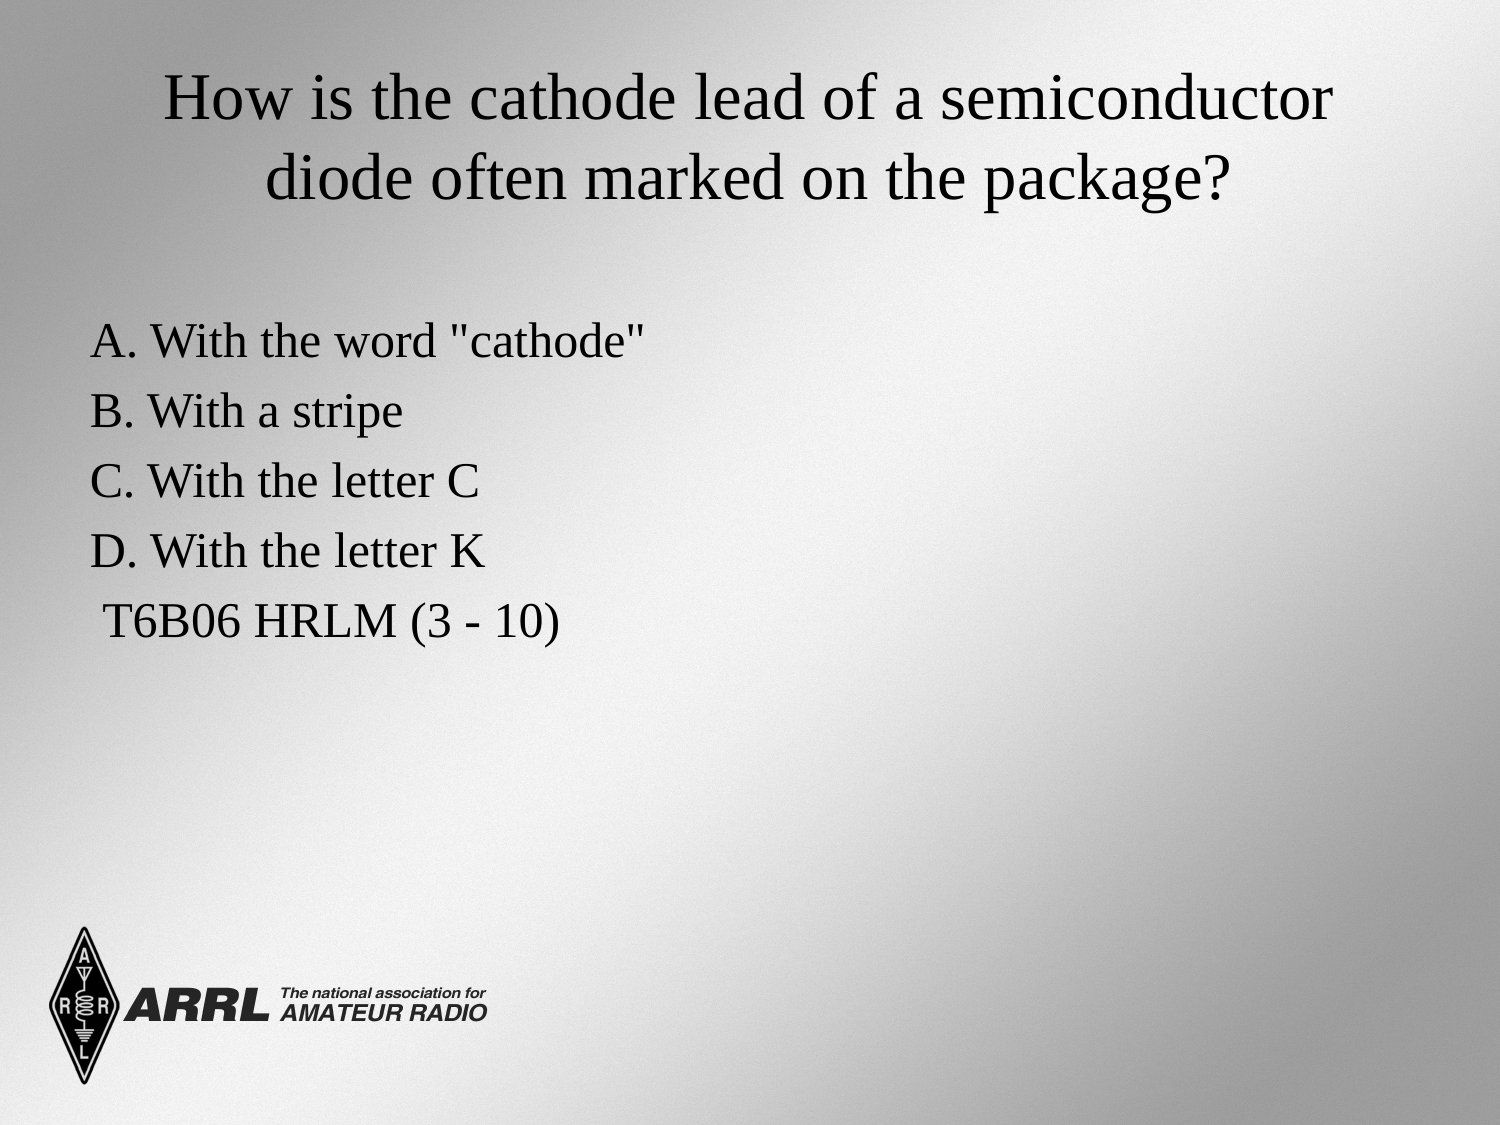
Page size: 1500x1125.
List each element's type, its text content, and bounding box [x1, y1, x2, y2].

list A. With the word "cathode" B. With a stripe C. With the letter C D. With the letter K T6B06 HRLM (3 - 10) [75, 299, 1425, 1005]
title How is the cathode lead of a semiconductor diode often marked on the package? [75, 45, 1425, 233]
picture [0, 0, 1500, 1125]
